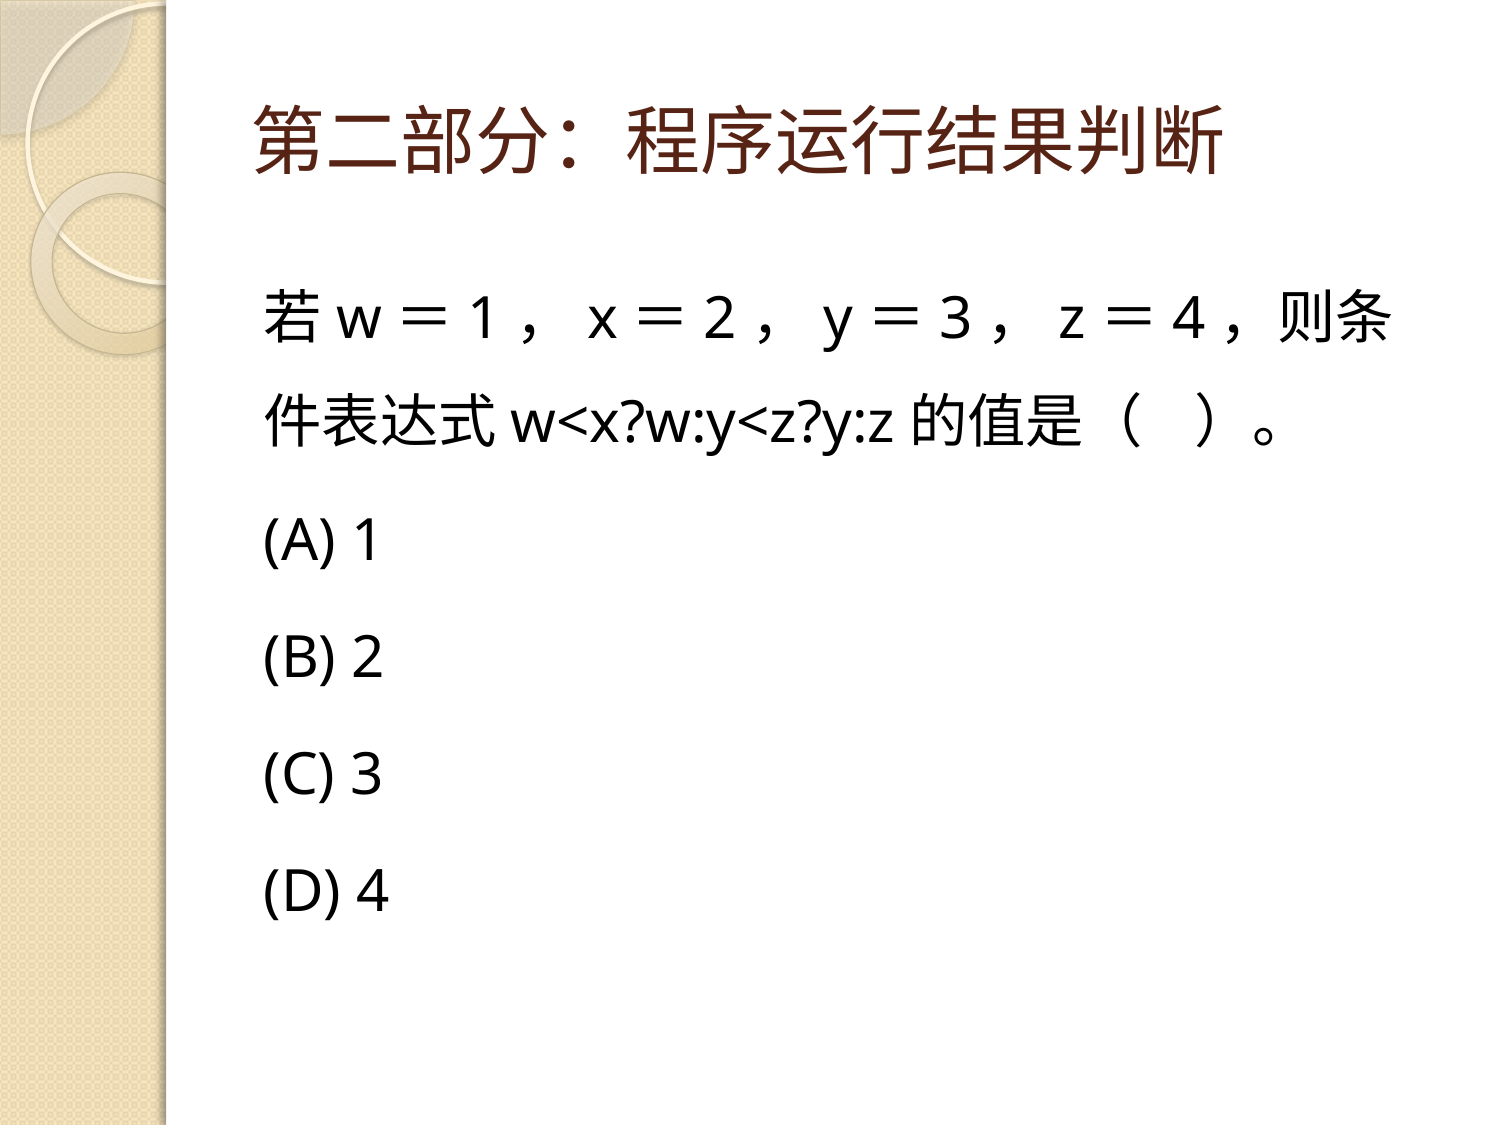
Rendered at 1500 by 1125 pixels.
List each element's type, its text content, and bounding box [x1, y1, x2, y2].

list 若w＝1，x＝2，y＝3，z＝4，则条件表达式w<x?w:y<z?y:z的值是（ ）。 (A) 1 (B) 2 (C) 3 (D) 4 [235, 237, 1466, 1025]
title 第二部分：程序运行结果判断 [235, 45, 1466, 233]
